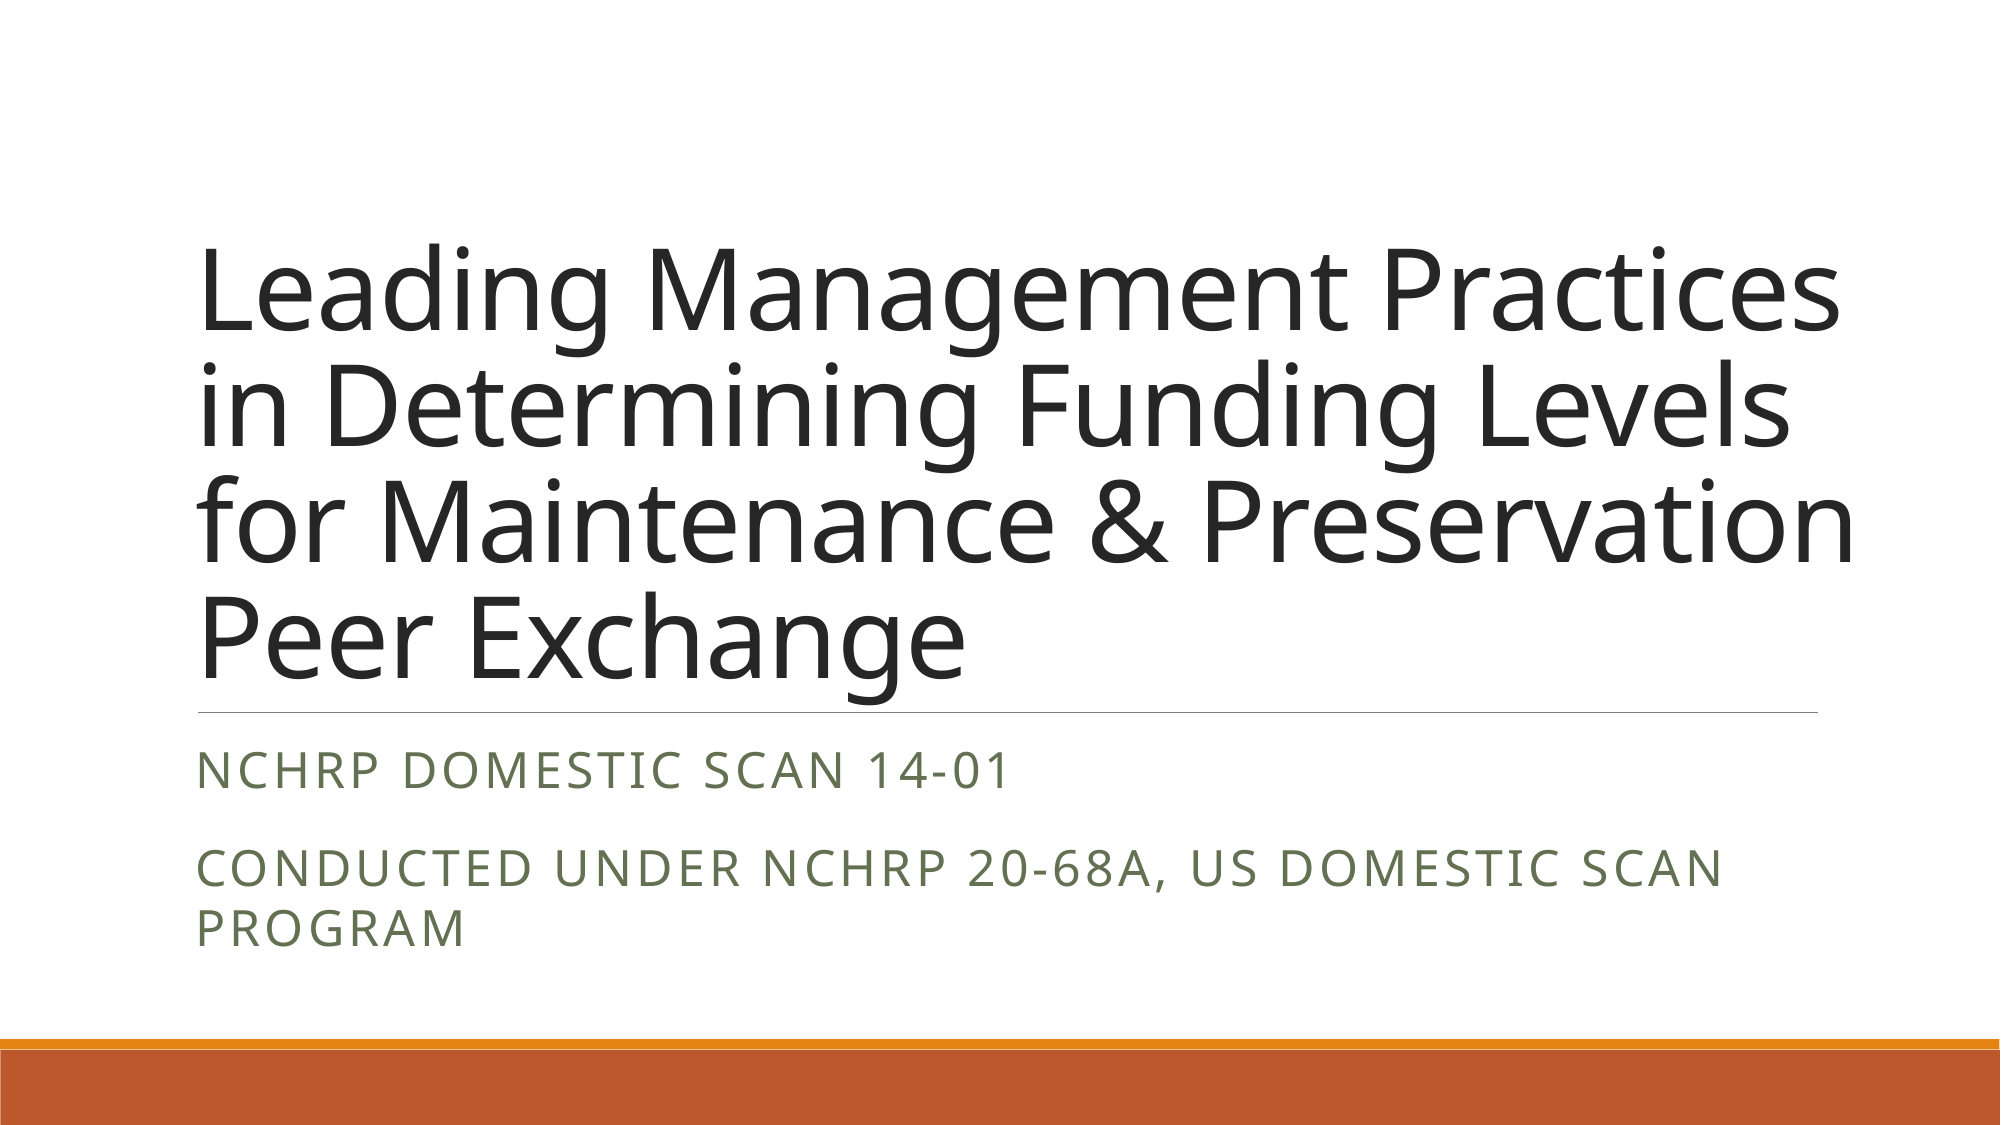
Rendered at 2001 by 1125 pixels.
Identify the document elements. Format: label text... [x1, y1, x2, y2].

subtitle NCHRP Domestic scan 14-01 Conducted under NCHRP 20-68A, US Domestic Scan program [180, 730, 1831, 919]
title Leading Management Practices in Determining Funding Levels for Maintenance & Preservation Peer Exchange [180, 124, 1910, 710]
